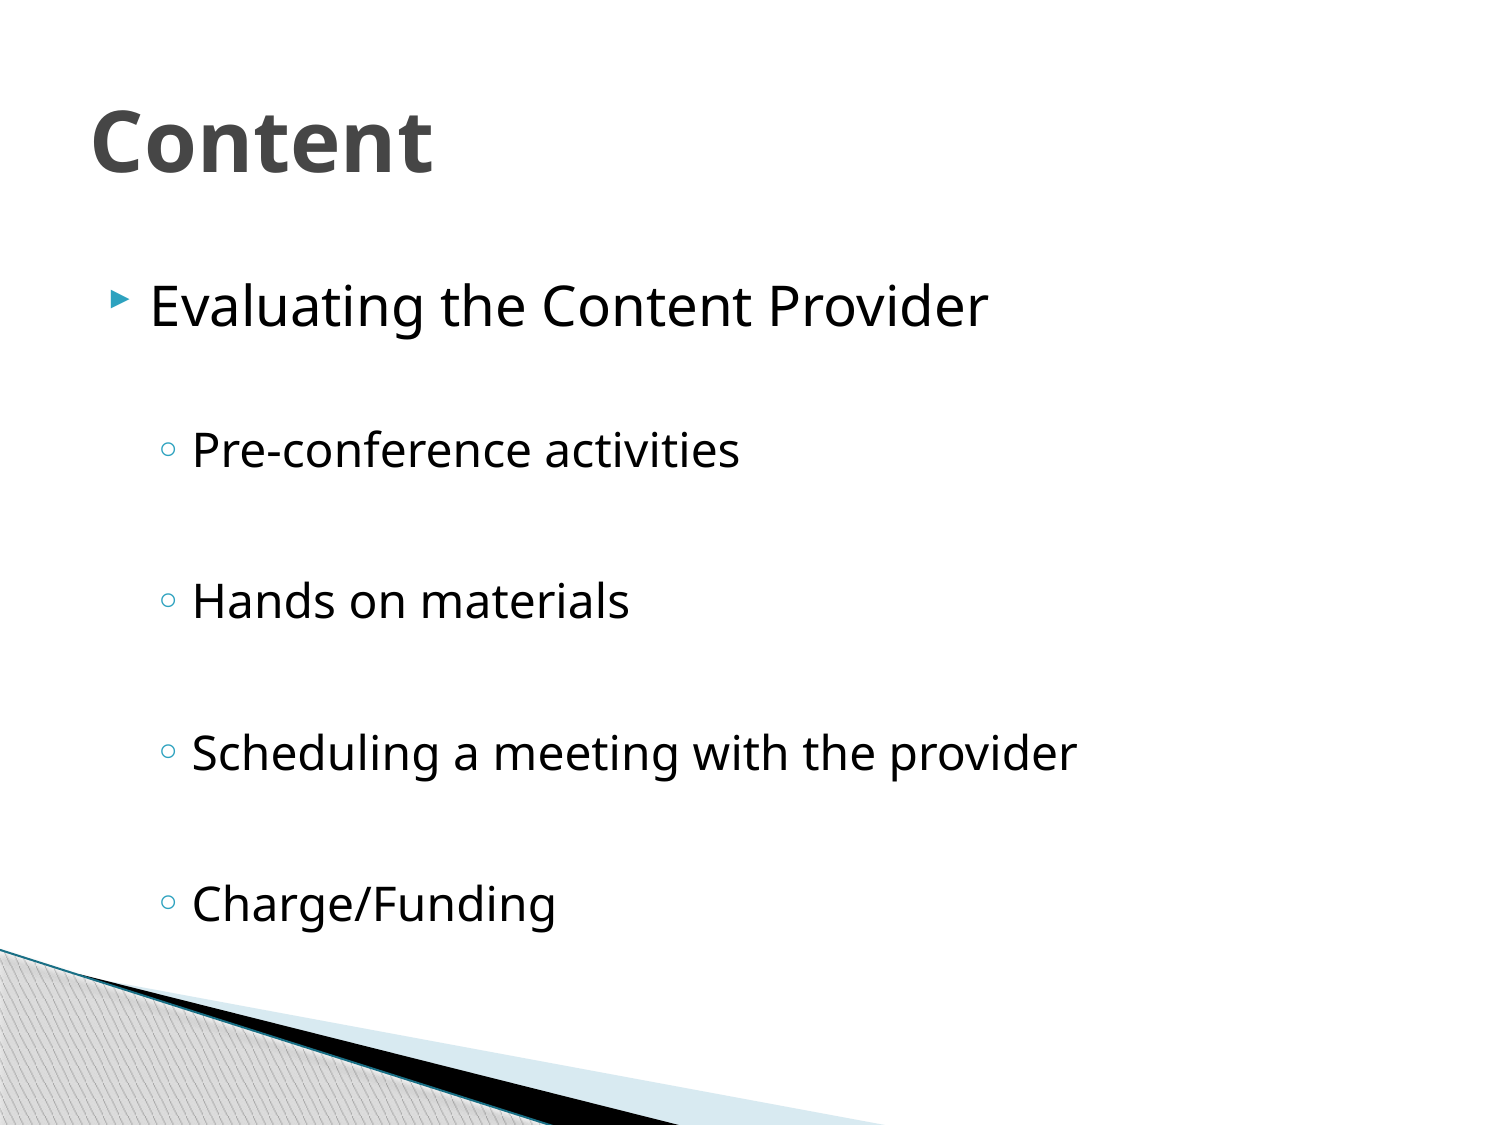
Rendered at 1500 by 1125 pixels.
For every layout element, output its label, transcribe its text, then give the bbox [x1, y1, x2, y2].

title Content [75, 45, 1425, 233]
list Evaluating the Content Provider Pre-conference activities Hands on materials Scheduling a meeting with the provider Charge/Funding [75, 262, 1425, 986]
